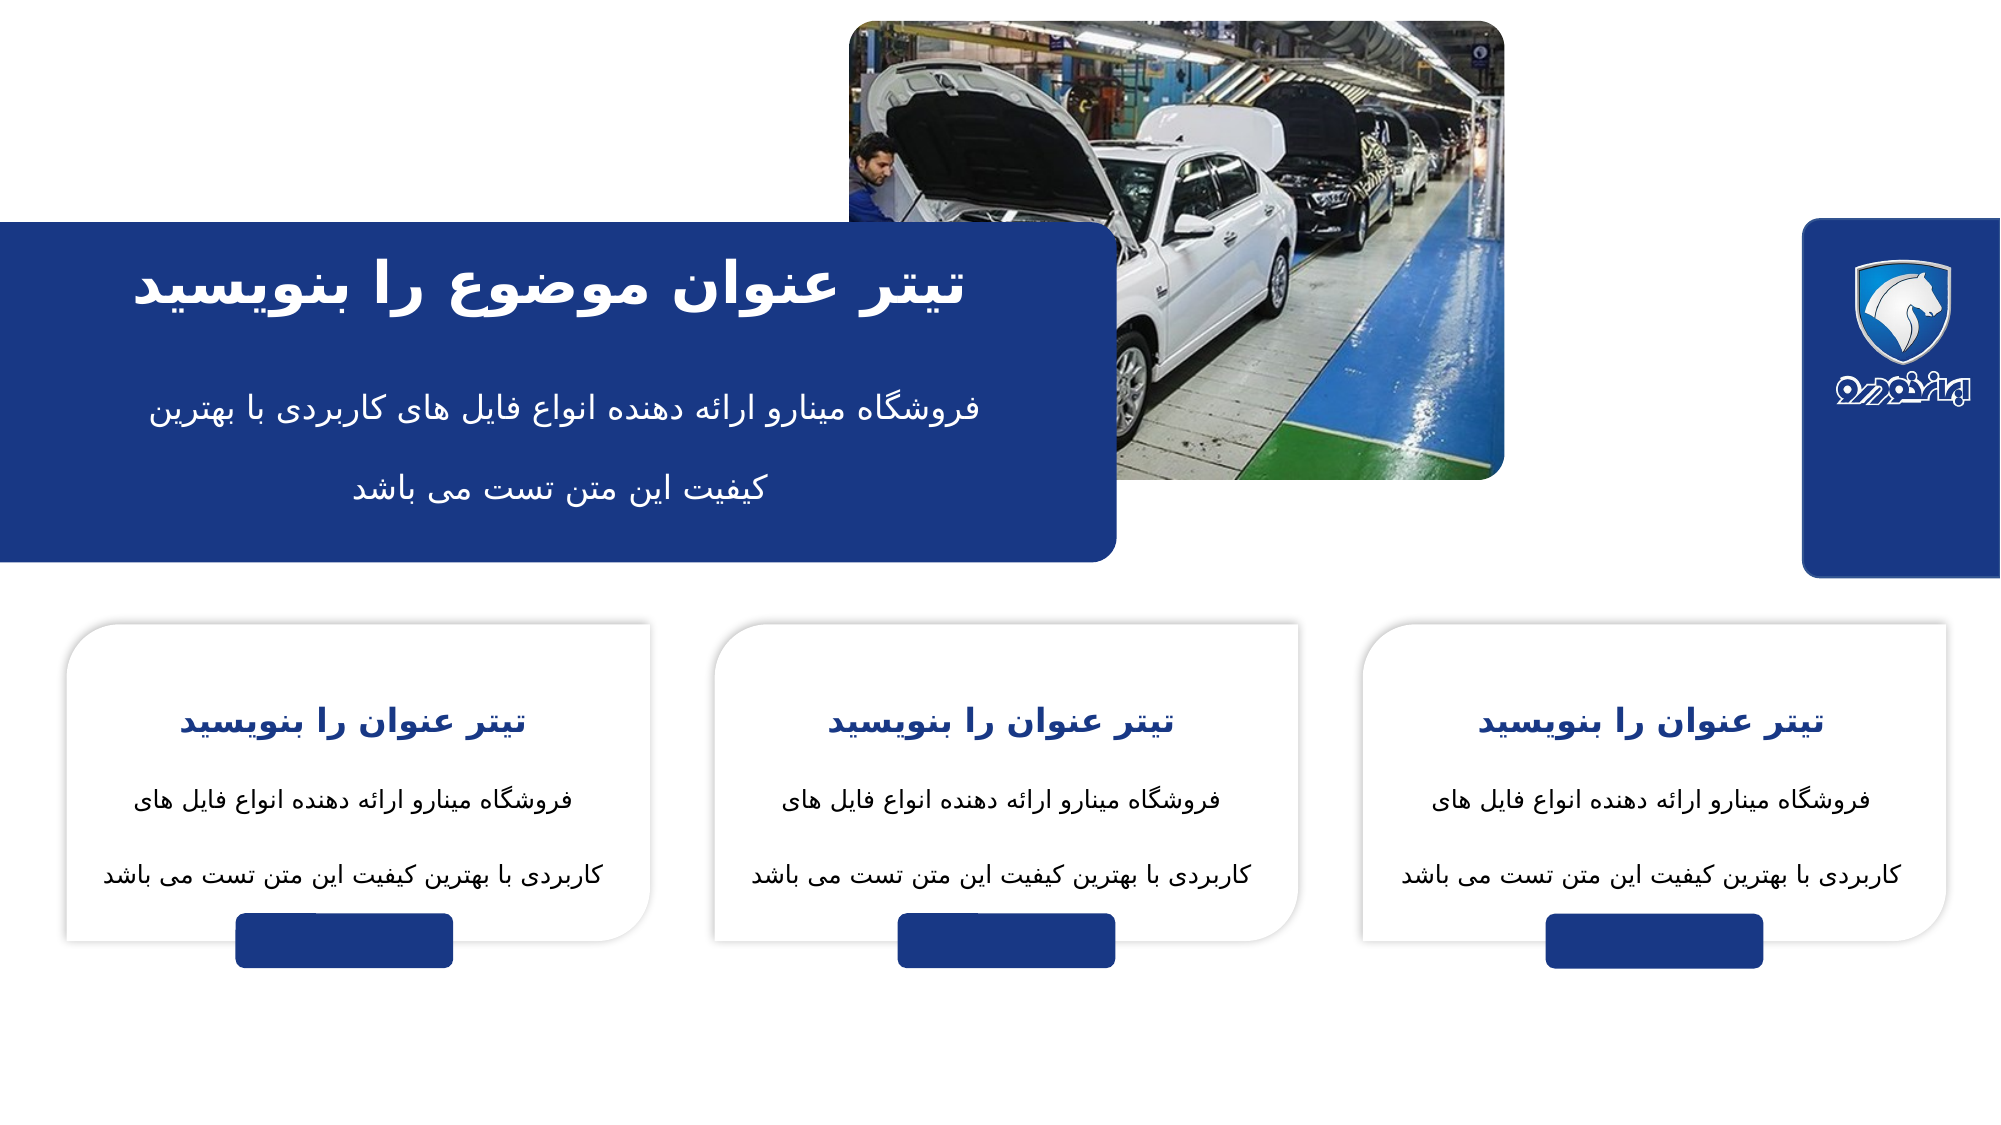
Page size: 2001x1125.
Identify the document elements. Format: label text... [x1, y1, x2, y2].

text_box تیتر عنوان را بنویسید فروشگاه مینارو ارائه دهنده انواع فایل های کاربردی با بهترین کیفیت این متن تست می باشد [1385, 631, 1918, 897]
text_box فروشگاه مینارو ارائه دهنده انواع فایل های کاربردی با بهترین کیفیت این متن تست می باشد [95, 339, 1036, 514]
text_box تیتر عنوان موضوع را بنویسید [27, 238, 849, 323]
text_box [65, 623, 651, 943]
text_box [713, 623, 1300, 943]
text_box [234, 912, 455, 970]
text_box [1361, 623, 1948, 943]
text_box تیتر عنوان را بنویسید فروشگاه مینارو ارائه دهنده انواع فایل های کاربردی با بهترین کیفیت این متن تست می باشد [735, 631, 1268, 897]
picture [1823, 248, 1980, 422]
picture [849, 20, 1505, 481]
text_box تیتر عنوان را بنویسید فروشگاه مینارو ارائه دهنده انواع فایل های کاربردی با بهترین کیفیت این متن تست می باشد [87, 631, 620, 897]
text_box [1544, 912, 1765, 970]
text_box [896, 912, 1117, 970]
text_box [1801, 218, 2000, 579]
text_box [0, 221, 1118, 564]
